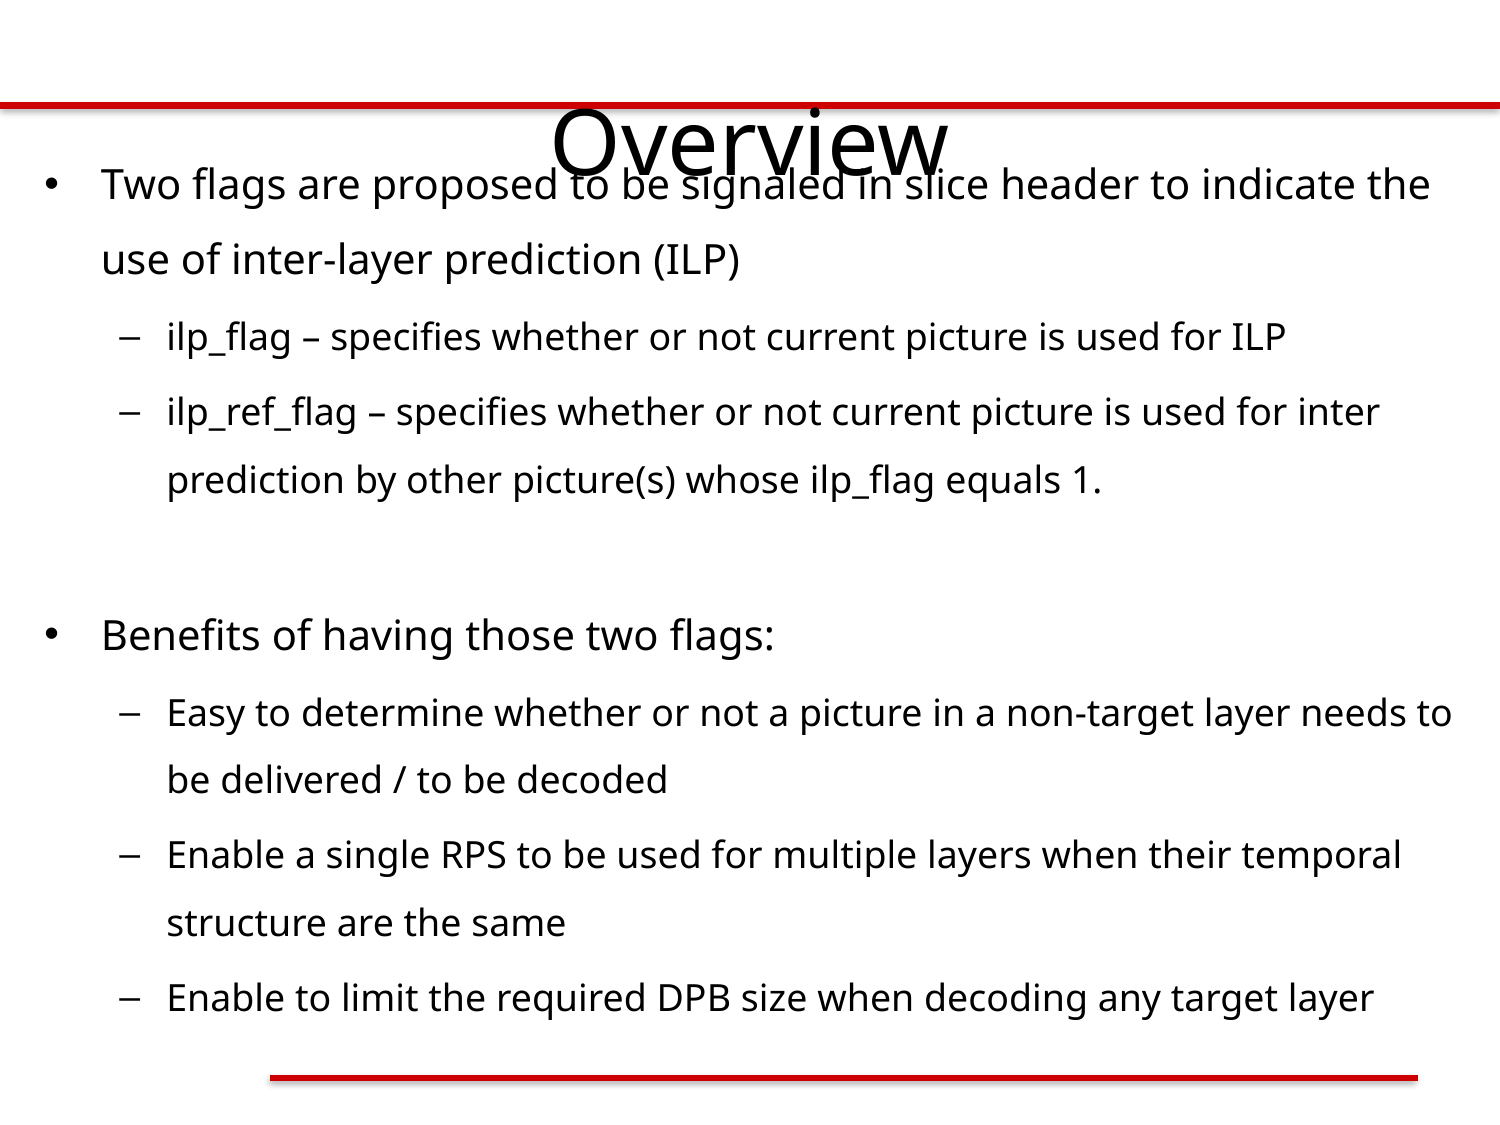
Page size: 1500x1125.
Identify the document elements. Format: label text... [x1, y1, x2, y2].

list Two flags are proposed to be signaled in slice header to indicate the use of inter-layer prediction (ILP) ilp_flag – specifies whether or not current picture is used for ILP ilp_ref_flag – specifies whether or not current picture is used for inter prediction by other picture(s) whose ilp_flag equals 1. Benefits of having those two flags: Easy to determine whether or not a picture in a non-target layer needs to be delivered / to be decoded Enable a single RPS to be used for multiple layers when their temporal structure are the same Enable to limit the required DPB size when decoding any target layer [29, 125, 1471, 1059]
title Overview [74, 44, 1426, 125]
